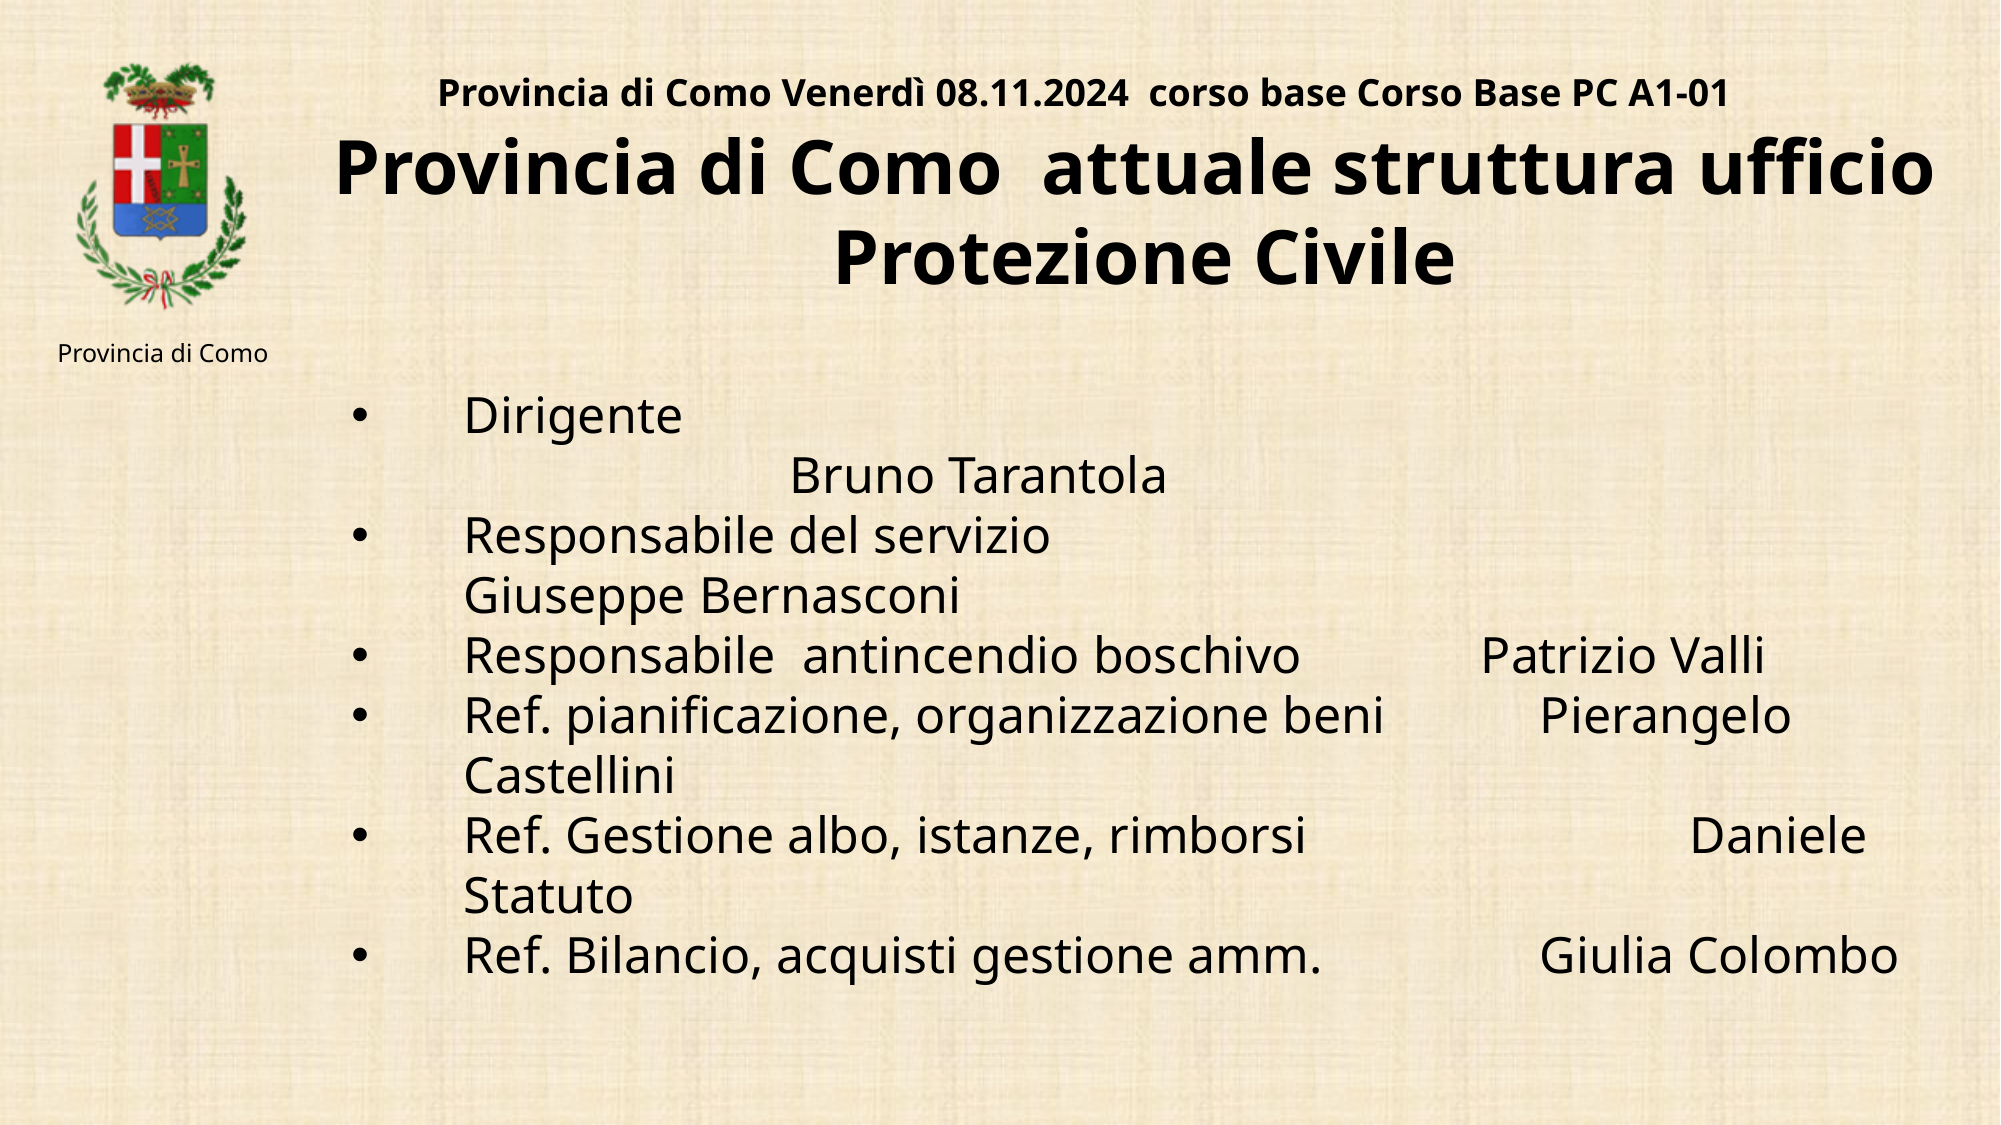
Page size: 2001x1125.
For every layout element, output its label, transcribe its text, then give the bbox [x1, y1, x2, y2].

text_box Provincia di Como attuale struttura ufficio Protezione Civile [307, 112, 1963, 308]
text_box Provincia di Como [39, 329, 288, 375]
text_box Provincia di Como Venerdì 08.11.2024 corso base Corso Base PC A1-01 [413, 61, 1756, 112]
picture [36, 61, 288, 313]
text_box Dirigente Bruno Tarantola Responsabile del servizio Giuseppe Bernasconi Responsabile antincendio boschivo Patrizio Valli Ref. pianificazione, organizzazione beni Pierangelo Castellini Ref. Gestione albo, istanze, rimborsi Daniele Statuto Ref. Bilancio, acquisti gestione amm. Giulia Colombo [336, 376, 1934, 1052]
